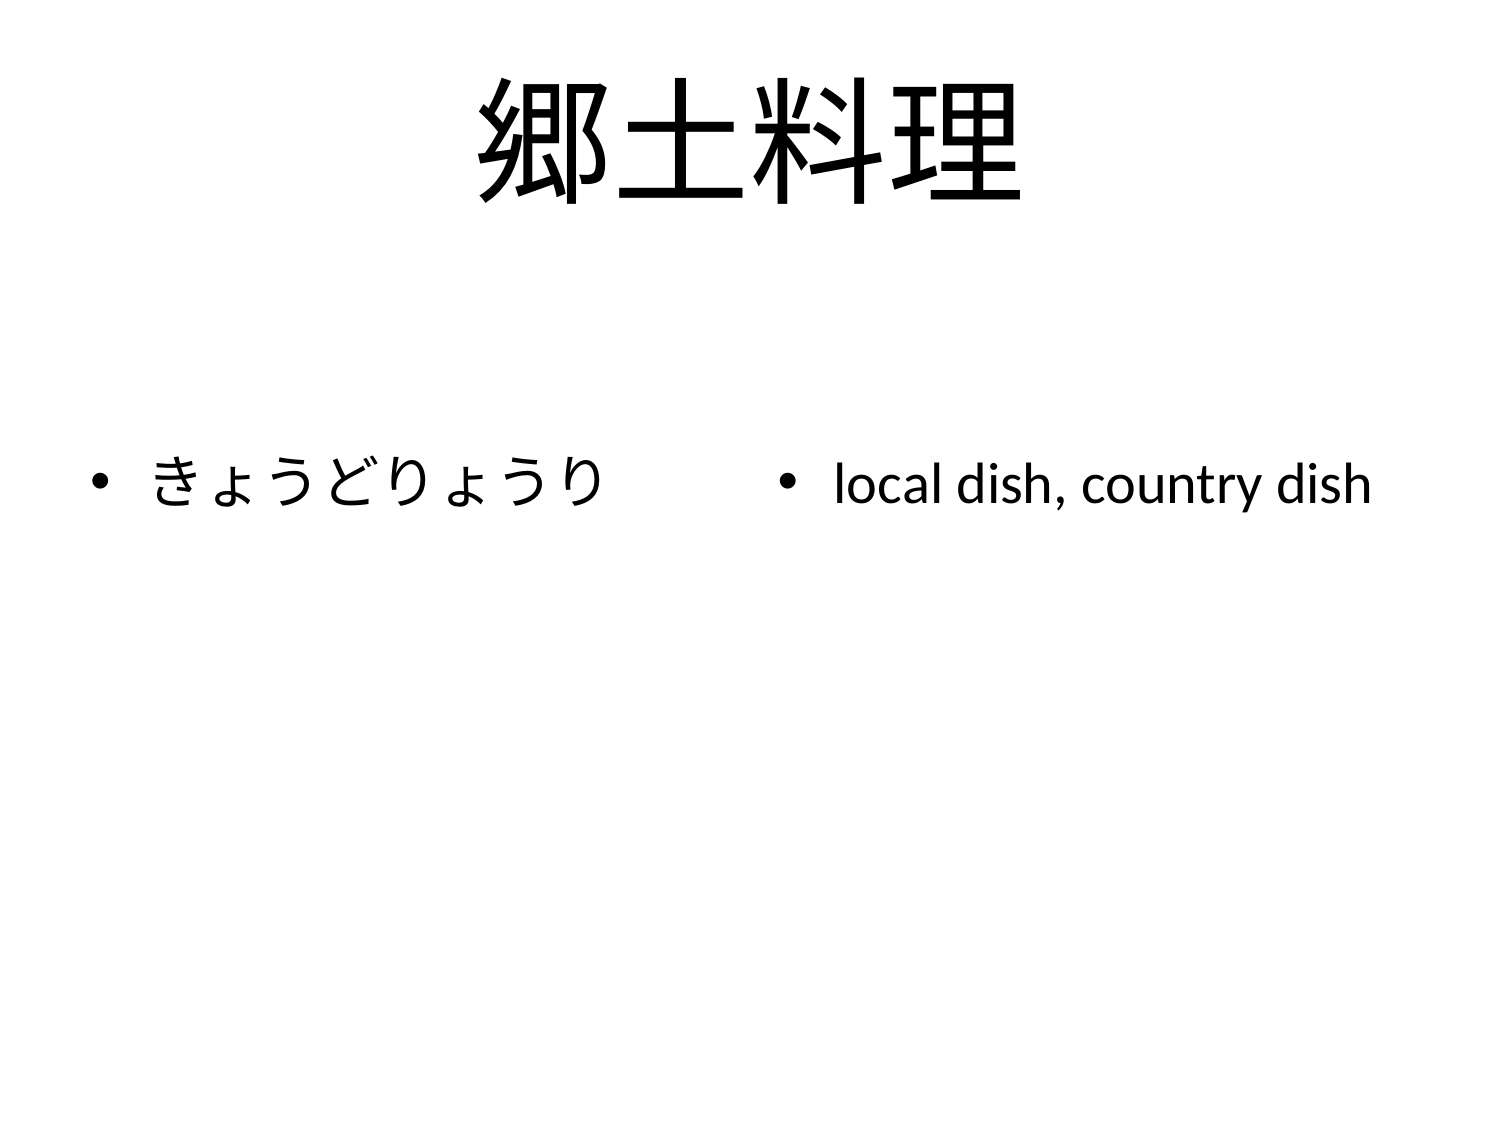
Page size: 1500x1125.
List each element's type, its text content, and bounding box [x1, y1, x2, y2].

title 郷土料理 [74, 44, 1426, 233]
list local dish, country dish [762, 437, 1426, 1006]
list きょうどりょうり [74, 437, 738, 1006]
